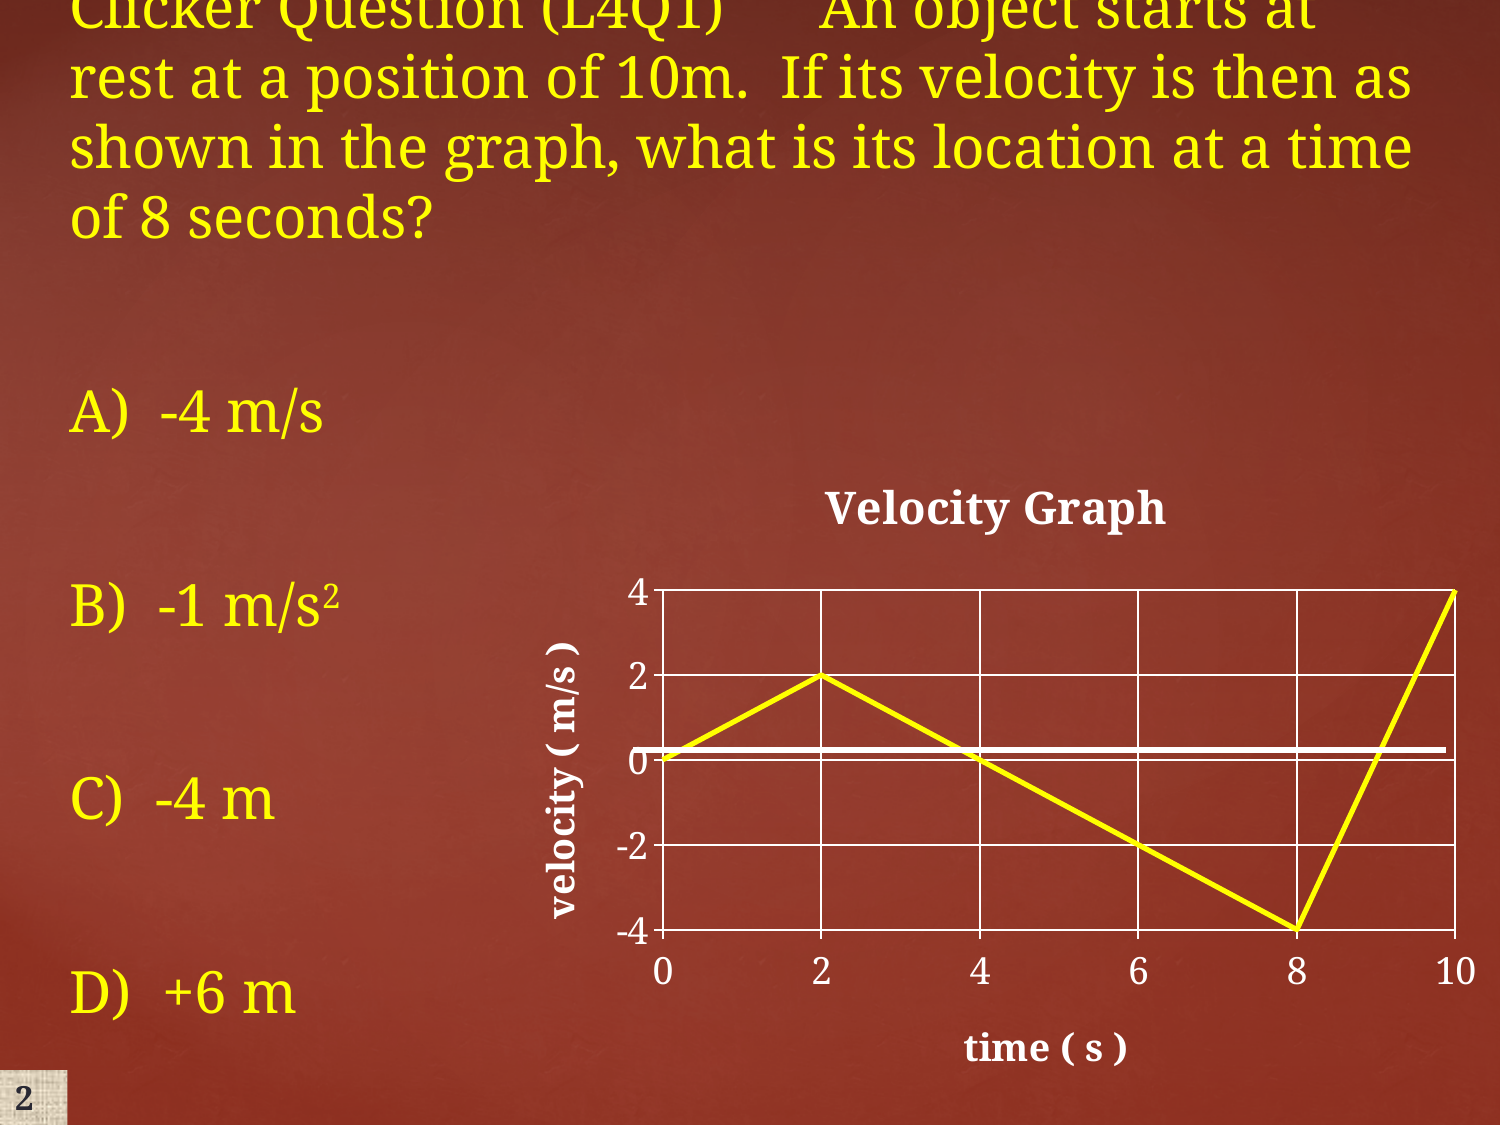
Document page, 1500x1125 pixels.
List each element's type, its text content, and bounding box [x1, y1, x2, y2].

text_box A) -4 m/s [54, 374, 459, 452]
text_box 2 [0, 1070, 68, 1125]
text_box D) +6 m [54, 955, 429, 1033]
text_box Clicker Question (L4Q1) An object starts at rest at a position of 10m. If its velocity is then as shown in the graph, what is its location at a time of 8 seconds? [54, 37, 1446, 258]
text_box B) -1 m/s2 [54, 567, 458, 646]
text_box C) -4 m [54, 761, 467, 839]
chart [495, 441, 1497, 1109]
